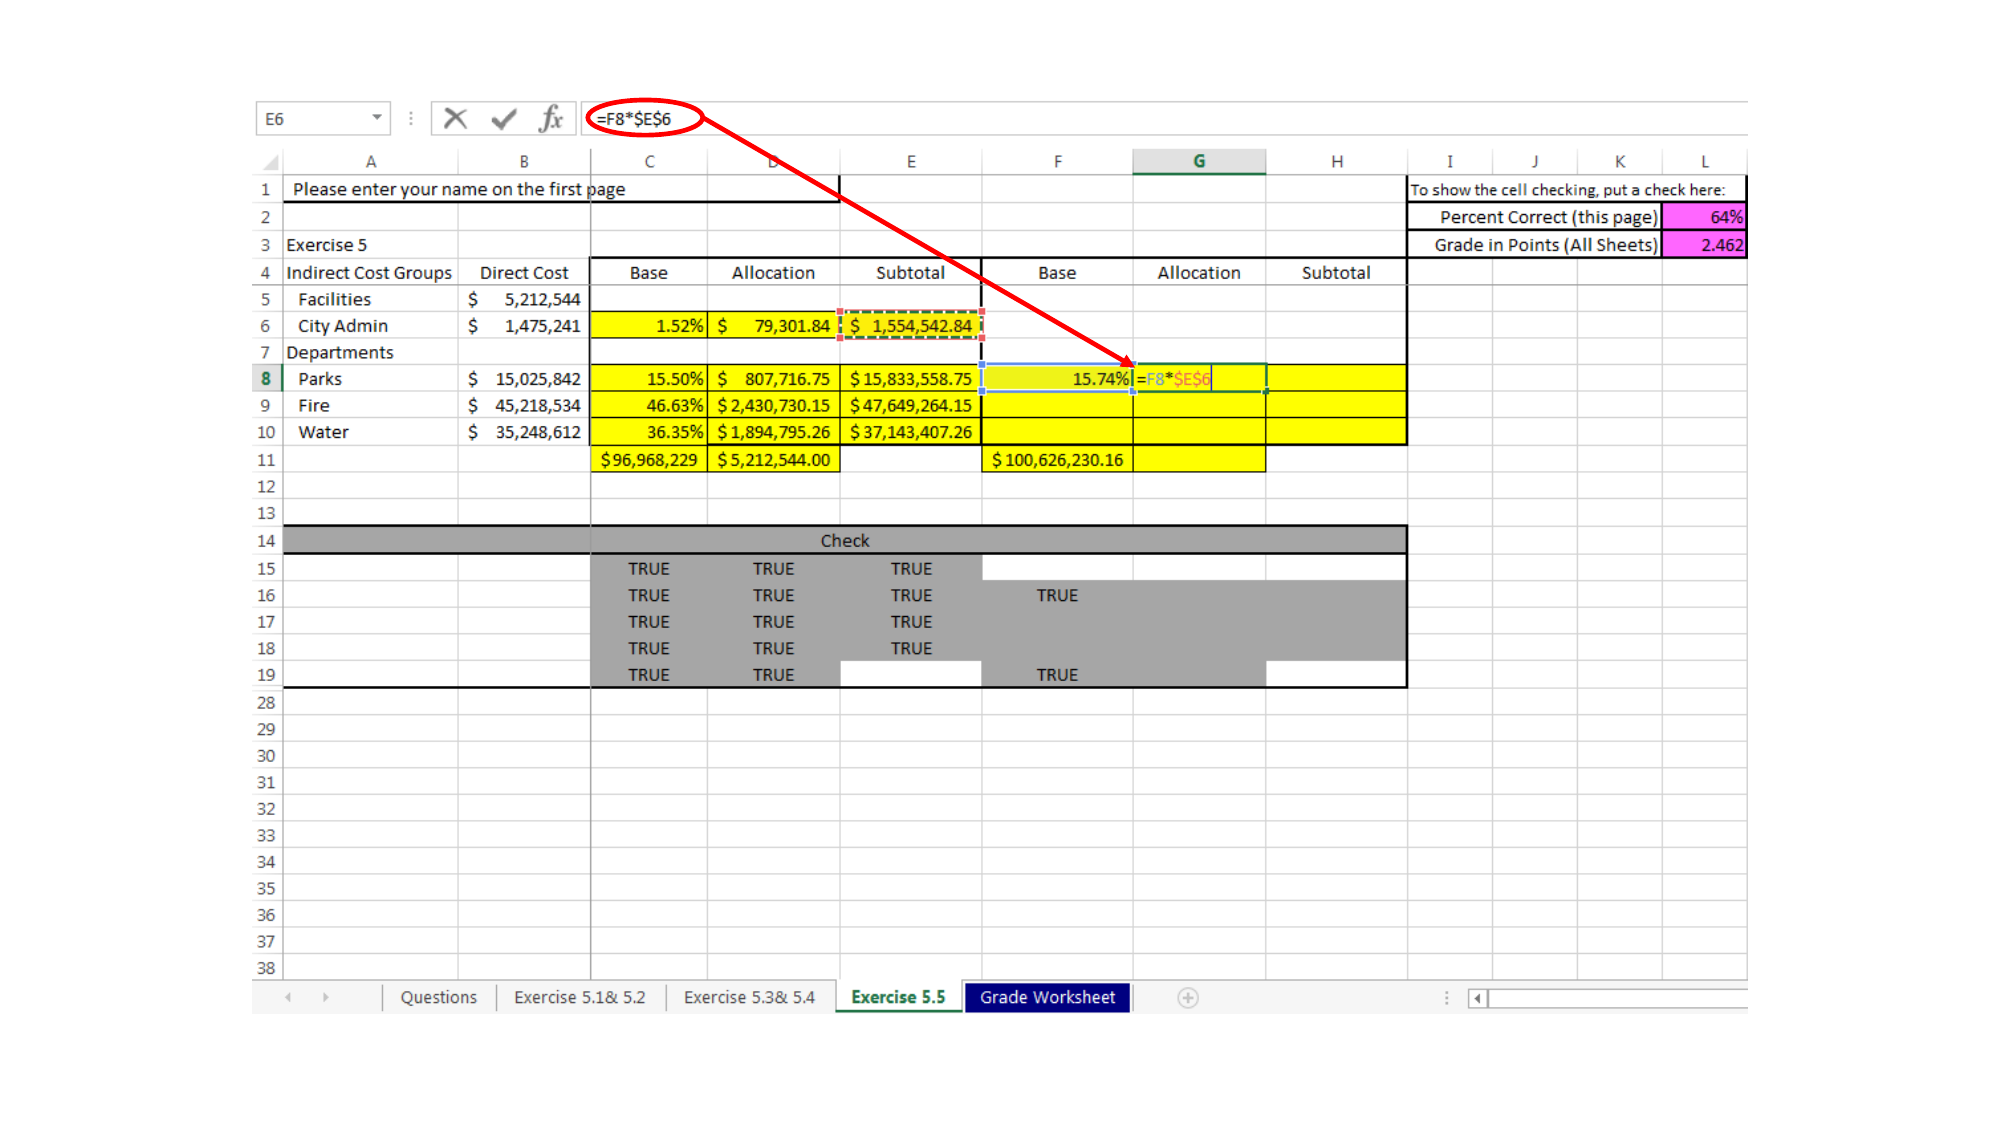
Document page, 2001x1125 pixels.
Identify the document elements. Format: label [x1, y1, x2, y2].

text_box [702, 117, 1136, 368]
list [252, 88, 1748, 1014]
